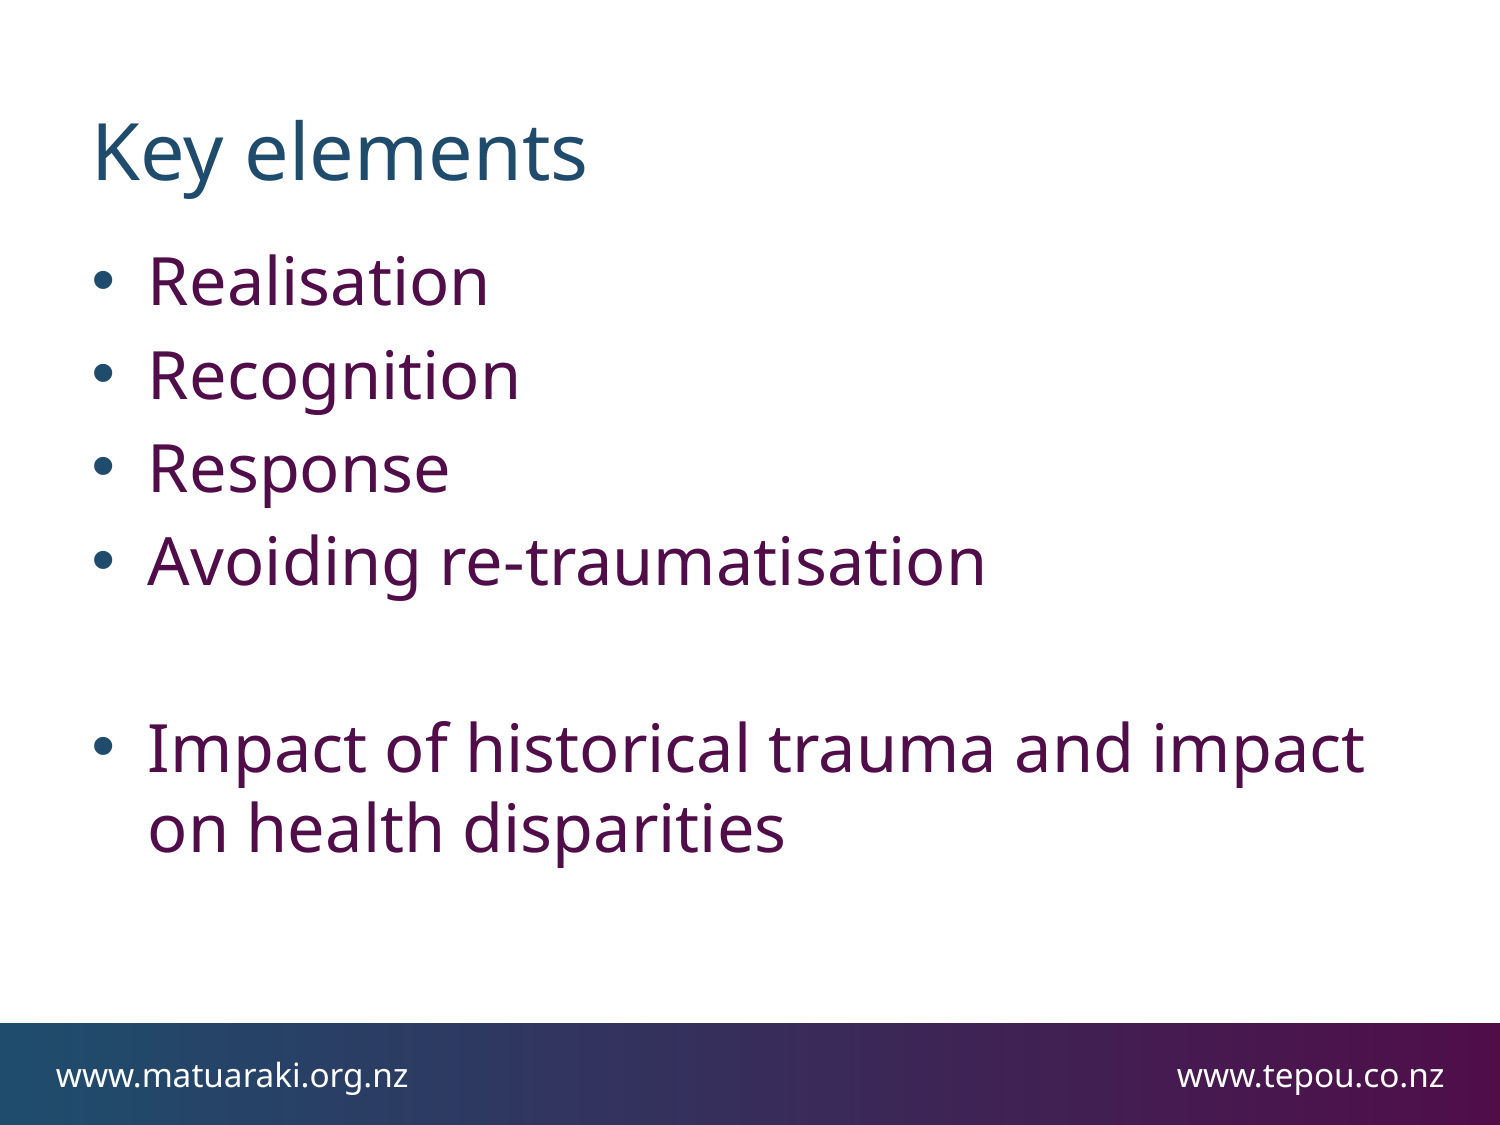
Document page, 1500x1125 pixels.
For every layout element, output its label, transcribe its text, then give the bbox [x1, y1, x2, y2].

title Key elements [76, 66, 1427, 231]
list Realisation Recognition Response Avoiding re-traumatisation Impact of historical trauma and impact on health disparities [76, 231, 1427, 929]
